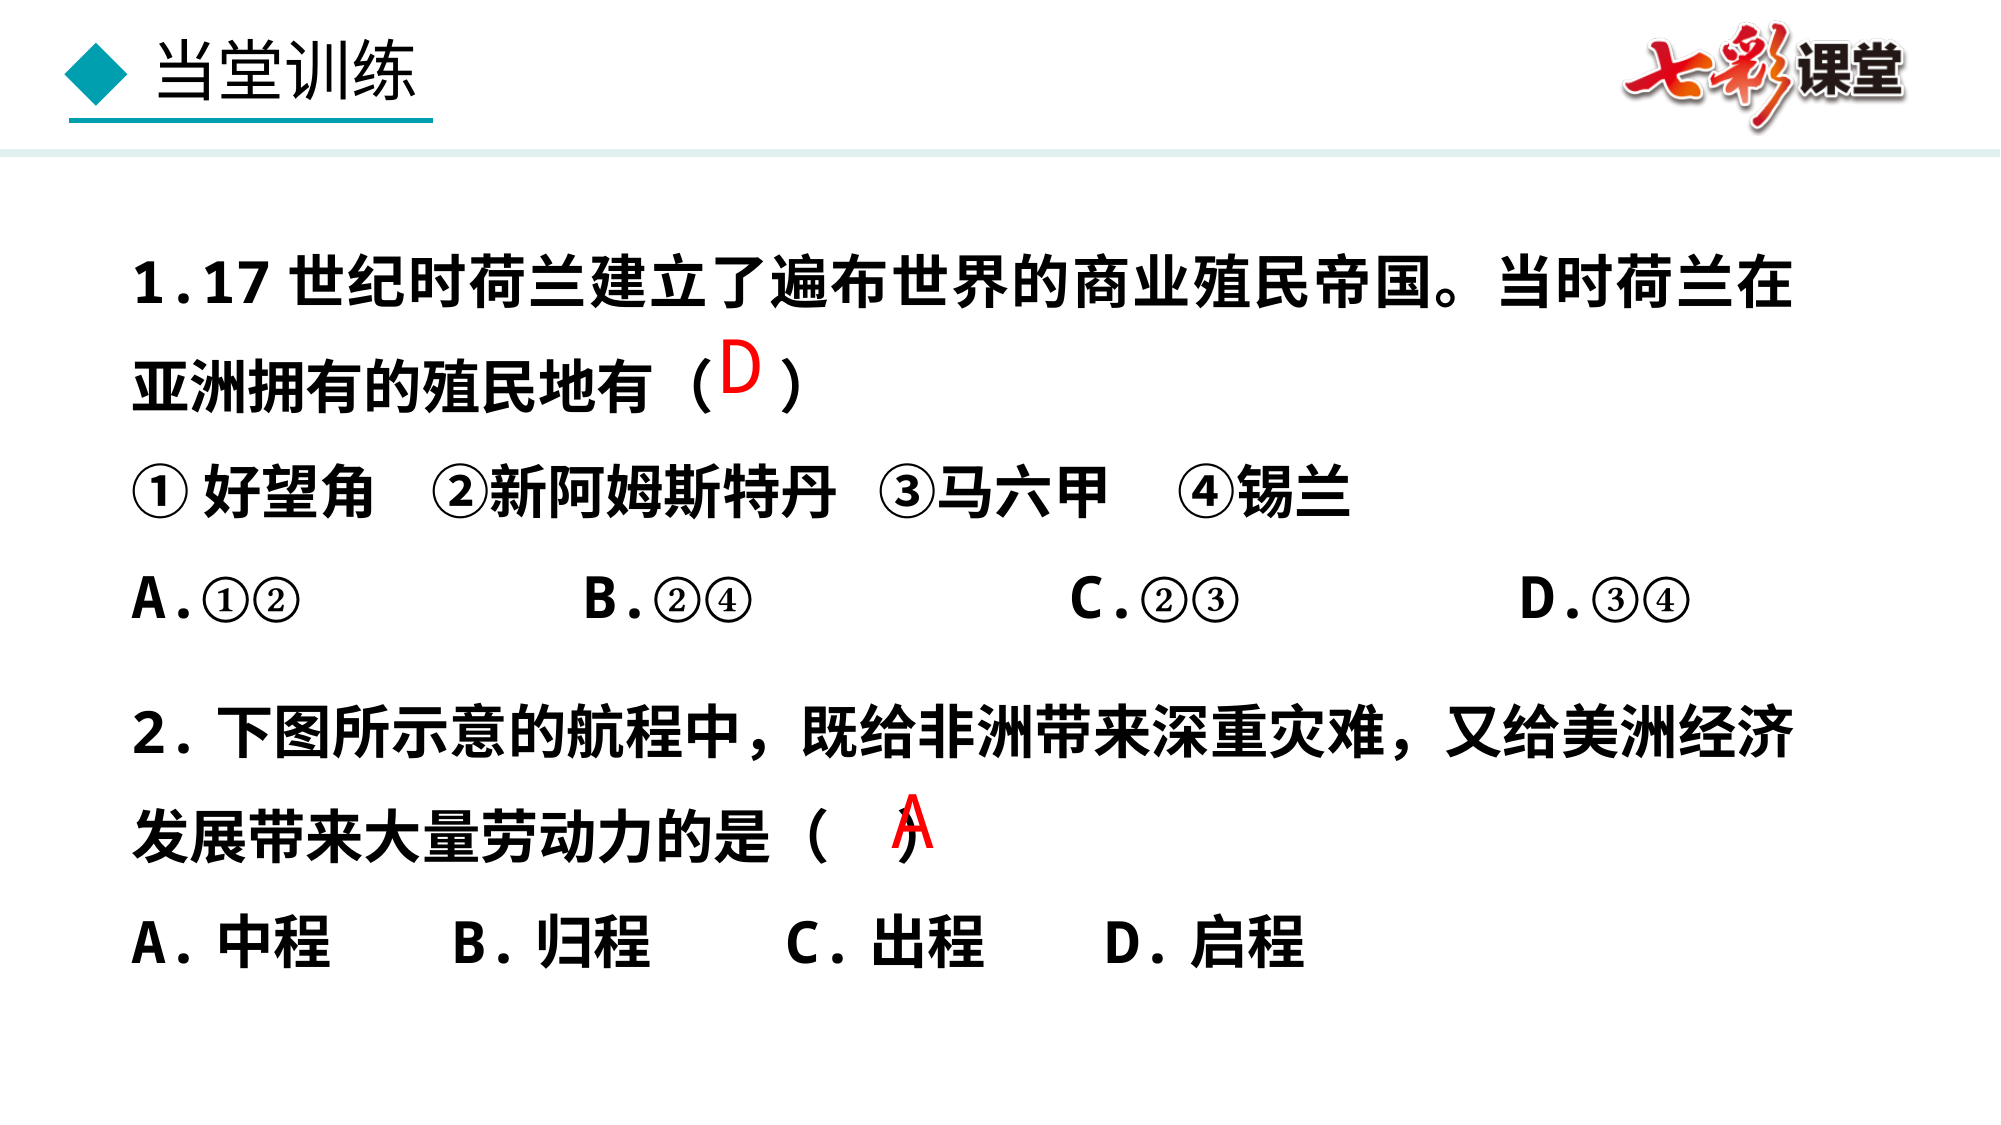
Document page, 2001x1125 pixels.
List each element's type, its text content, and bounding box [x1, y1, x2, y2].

picture [1618, 16, 1913, 136]
text_box D [704, 311, 880, 417]
text_box A [875, 766, 1051, 872]
text_box 1.17世纪时荷兰建立了遍布世界的商业殖民帝国。当时荷兰在亚洲拥有的殖民地有（ ） ①好望角 ②新阿姆斯特丹 ③马六甲 ④锡兰 A.①② B.②④ C.②③ D.③④ [116, 202, 1810, 638]
text_box 2.下图所示意的航程中，既给非洲带来深重灾难，又给美洲经济发展带来大量劳动力的是（ ） A.中程 B.归程 C.出程 D.启程 [116, 652, 1810, 983]
